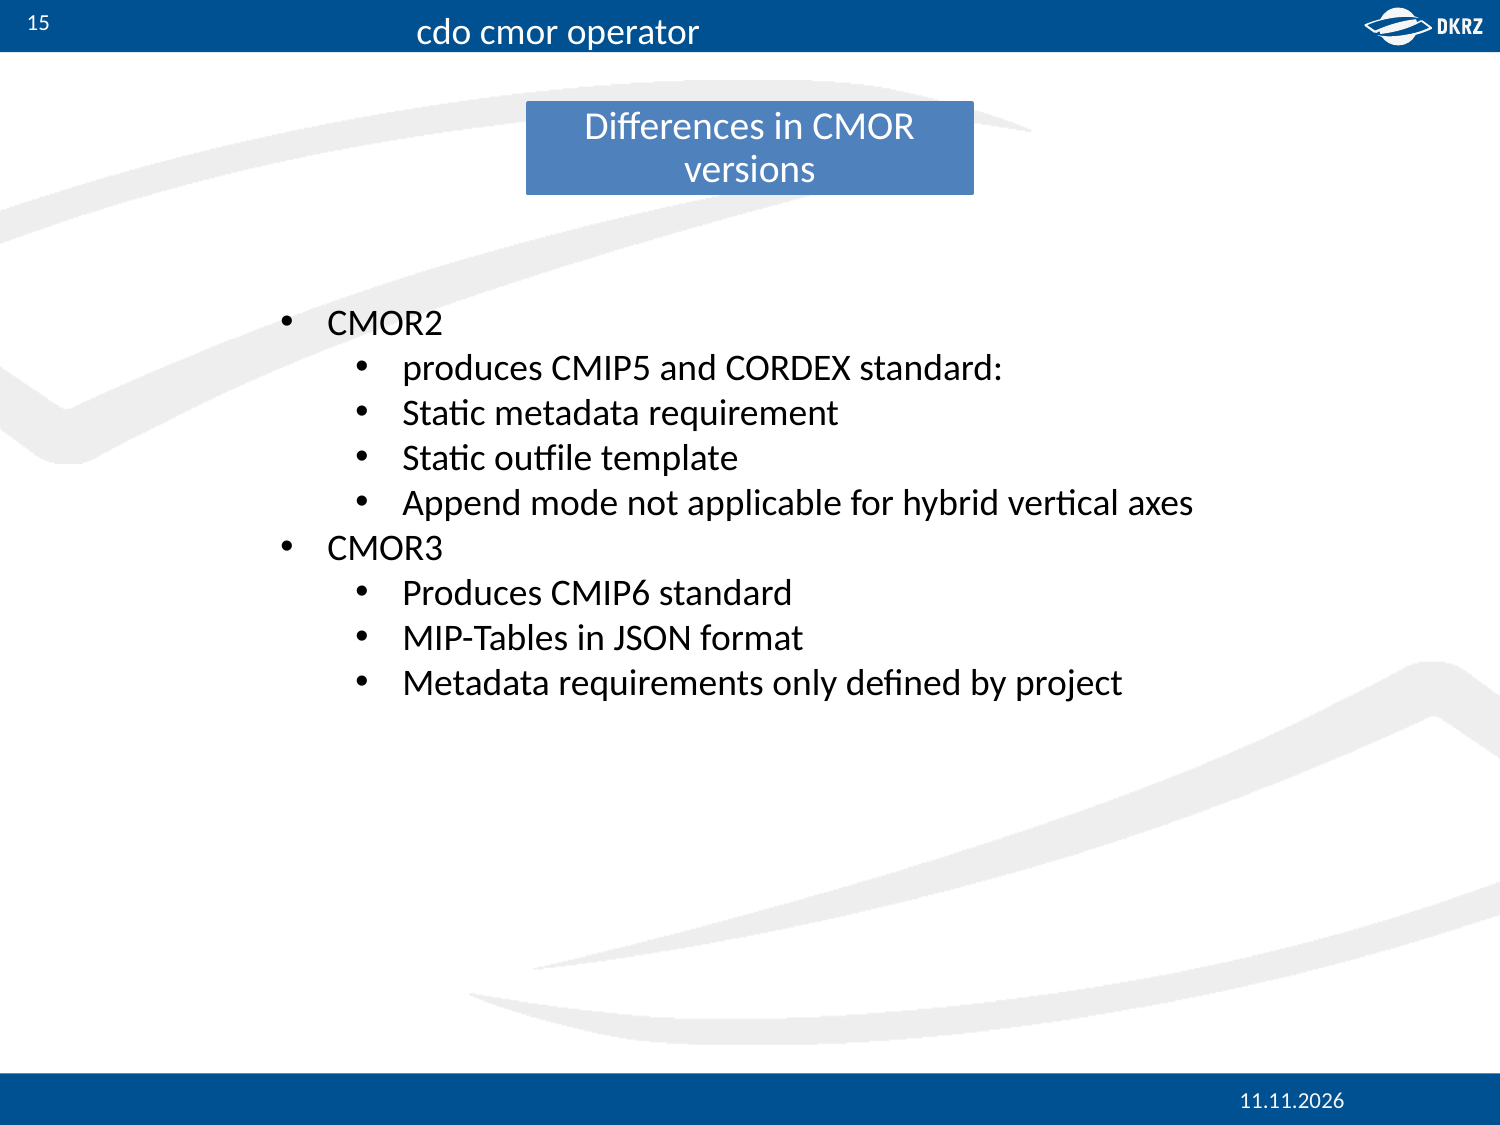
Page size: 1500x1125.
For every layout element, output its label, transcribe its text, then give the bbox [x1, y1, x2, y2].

picture [0, 80, 1032, 464]
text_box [527, 103, 973, 194]
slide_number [1187, 1072, 1360, 1125]
text_box CMOR2 produces CMIP5 and CORDEX standard: Static metadata requirement Static outfile template Append mode not applicable for hybrid vertical axes CMOR3 Produces CMIP6 standard MIP-Tables in JSON format Metadata requirements only defined by project [265, 290, 1258, 711]
slide_number 15 [1, 0, 65, 53]
picture [470, 662, 1500, 1044]
